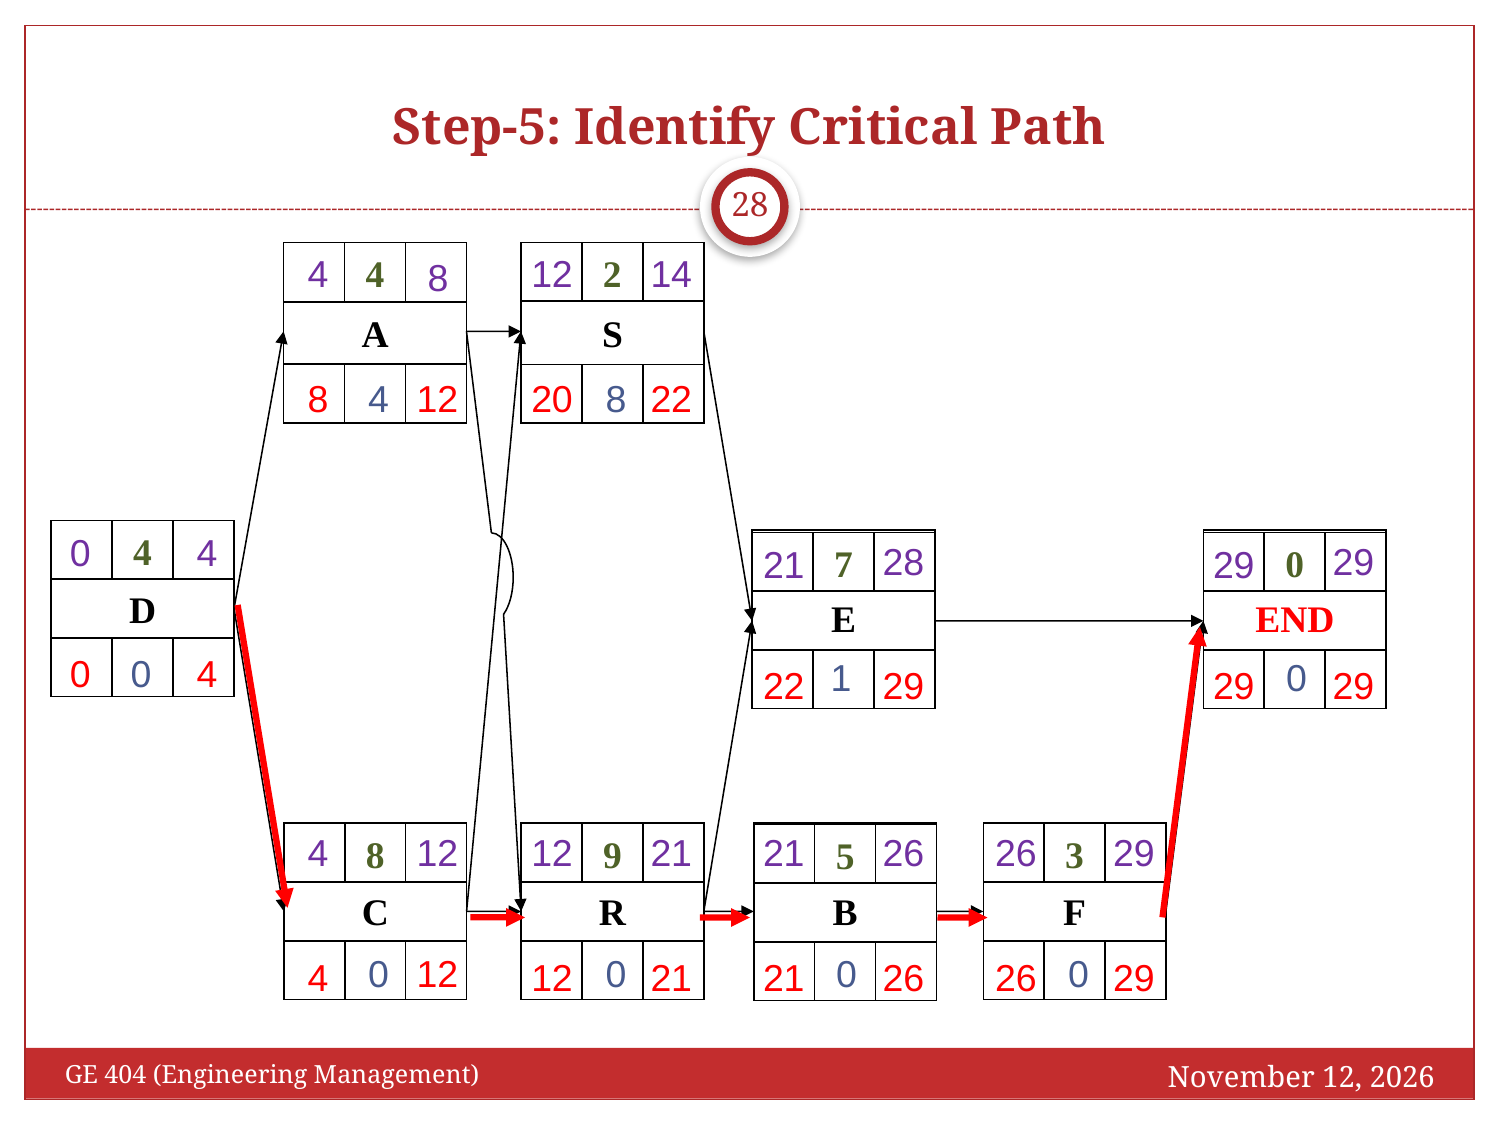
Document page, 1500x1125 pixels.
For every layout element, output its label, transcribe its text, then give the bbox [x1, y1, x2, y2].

slide_number 28 [712, 169, 788, 239]
footer GE 404 (Engineering Management) [50, 1051, 638, 1112]
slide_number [950, 1050, 1450, 1111]
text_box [49, 242, 1395, 1006]
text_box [237, 604, 1201, 918]
title Step-5: Identify Critical Path [49, 37, 1450, 162]
